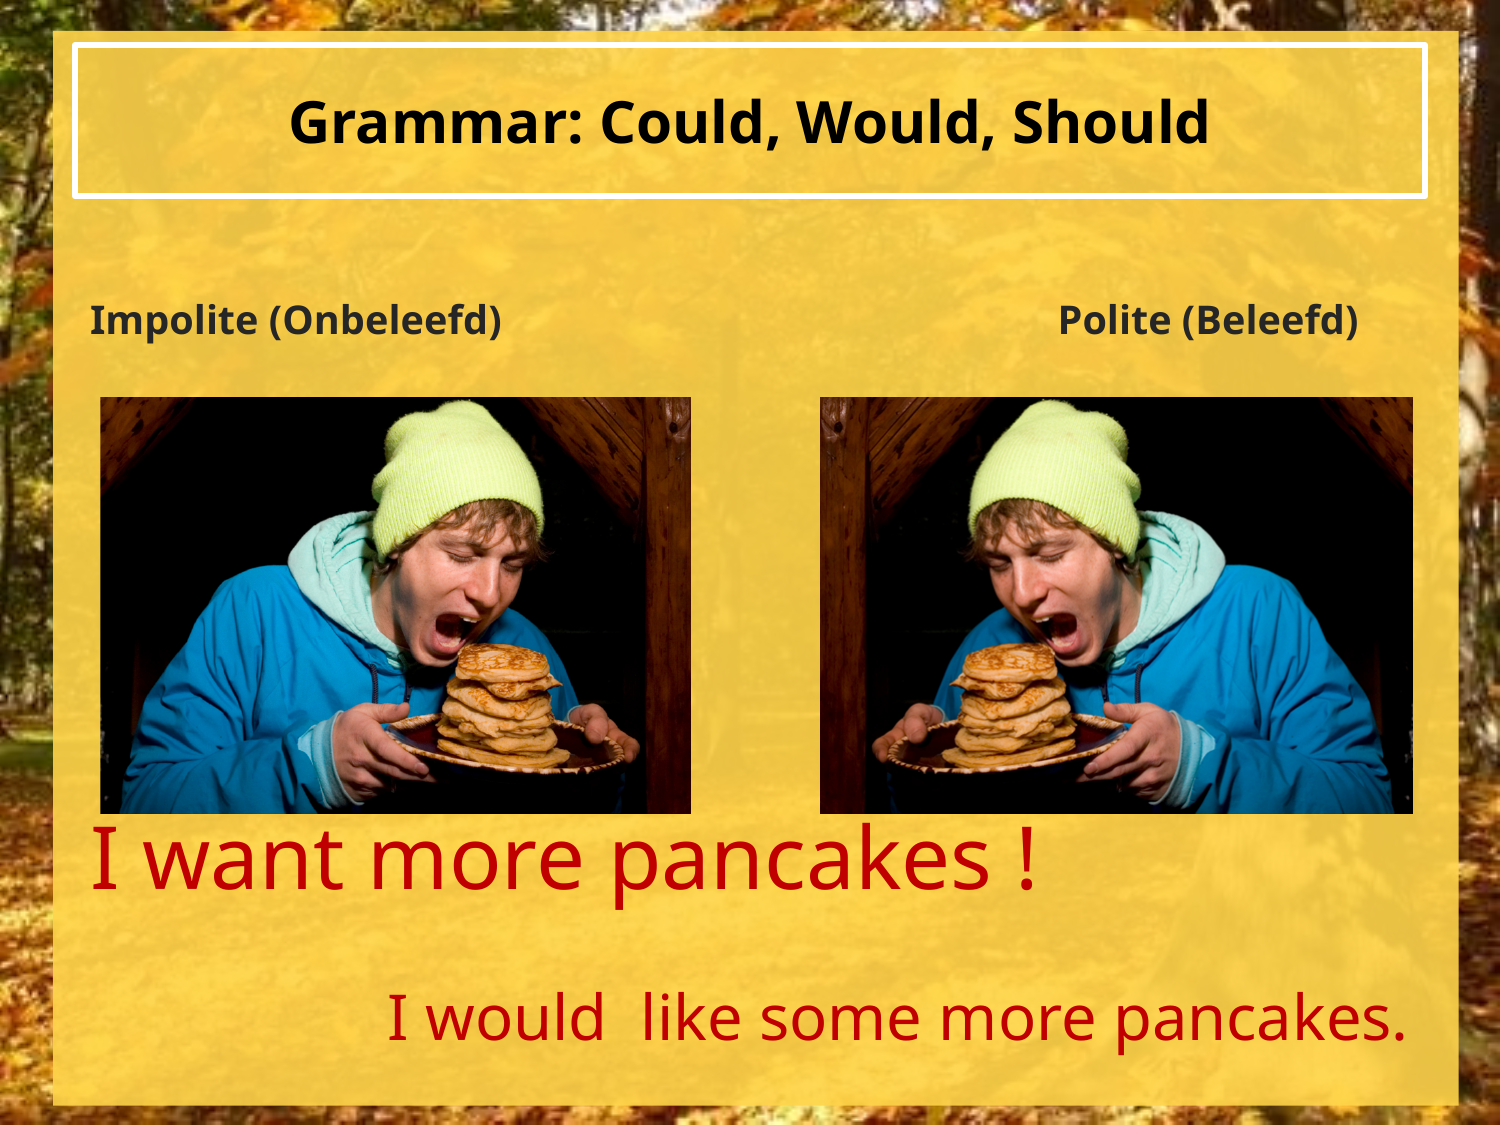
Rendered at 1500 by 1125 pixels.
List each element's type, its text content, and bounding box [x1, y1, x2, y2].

picture [0, 0, 1500, 1125]
title Grammar: Could, Would, Should [72, 42, 1428, 199]
list Impolite (Onbeleefd) Polite (Beleefd) I want more pancakes ! I would like some more pancakes. [75, 231, 1425, 1071]
